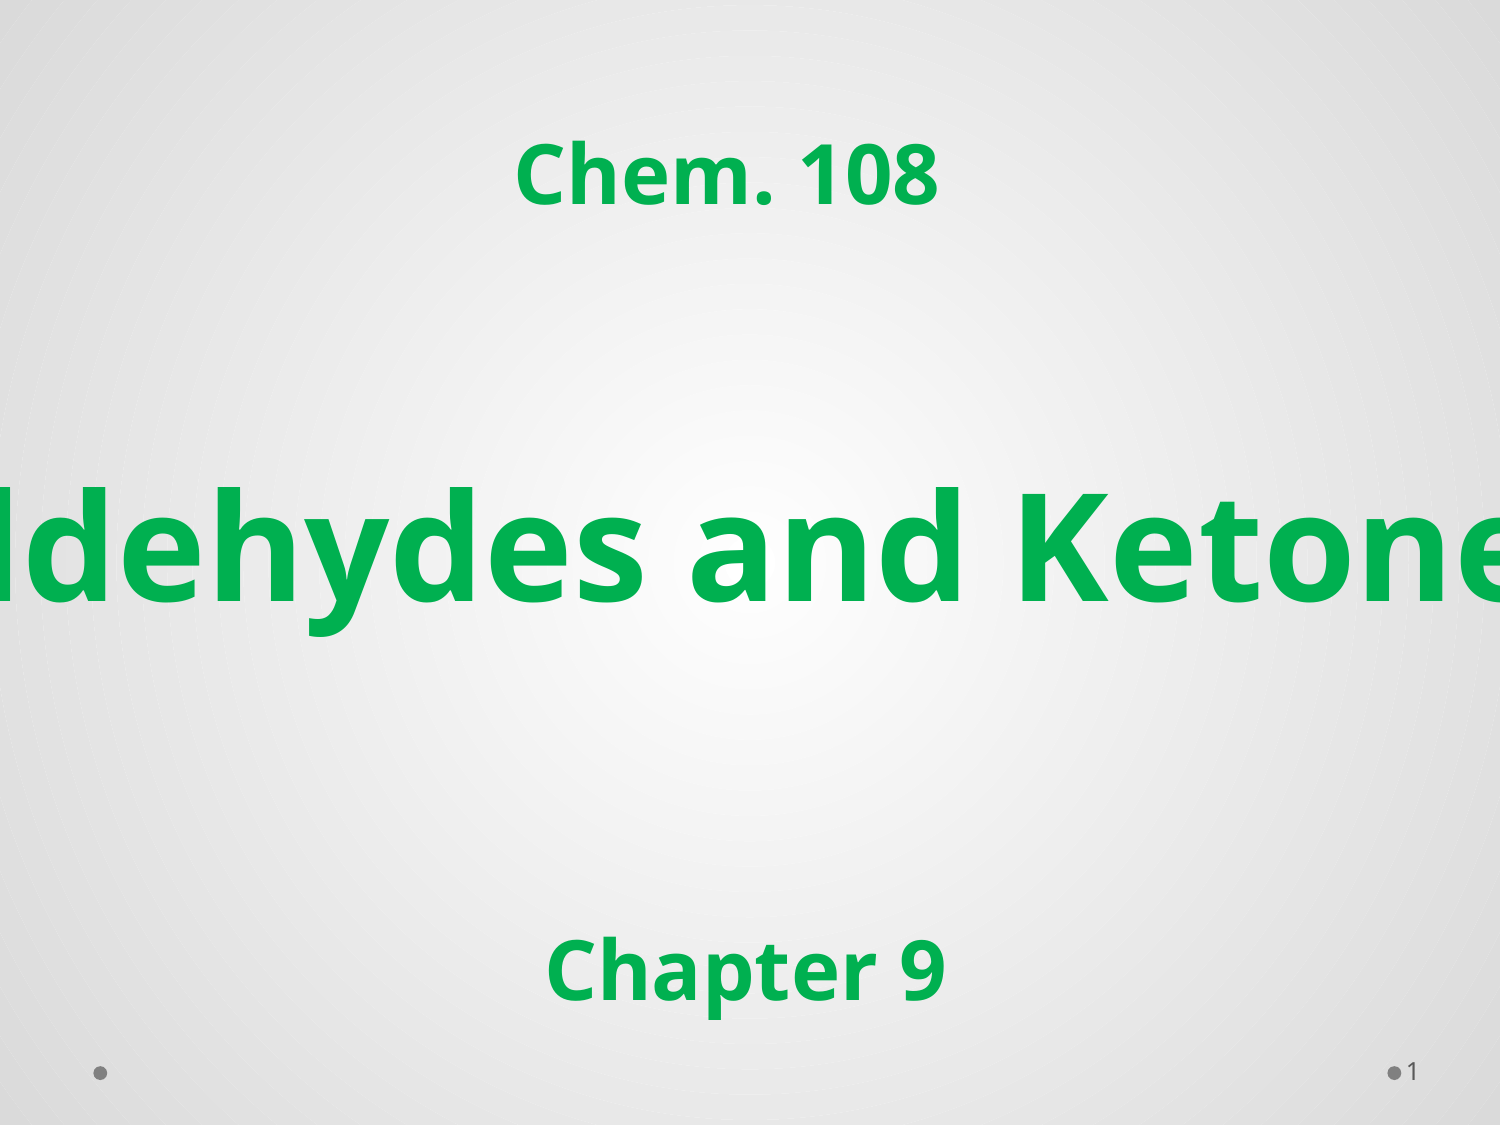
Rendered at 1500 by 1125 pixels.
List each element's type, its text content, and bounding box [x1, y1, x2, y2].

slide_number 1 [1401, 1042, 1494, 1103]
text_box Chem. 108 [499, 113, 956, 229]
text_box Aldehydes and Ketones [0, 444, 1500, 640]
text_box Chapter 9 [529, 910, 962, 1025]
